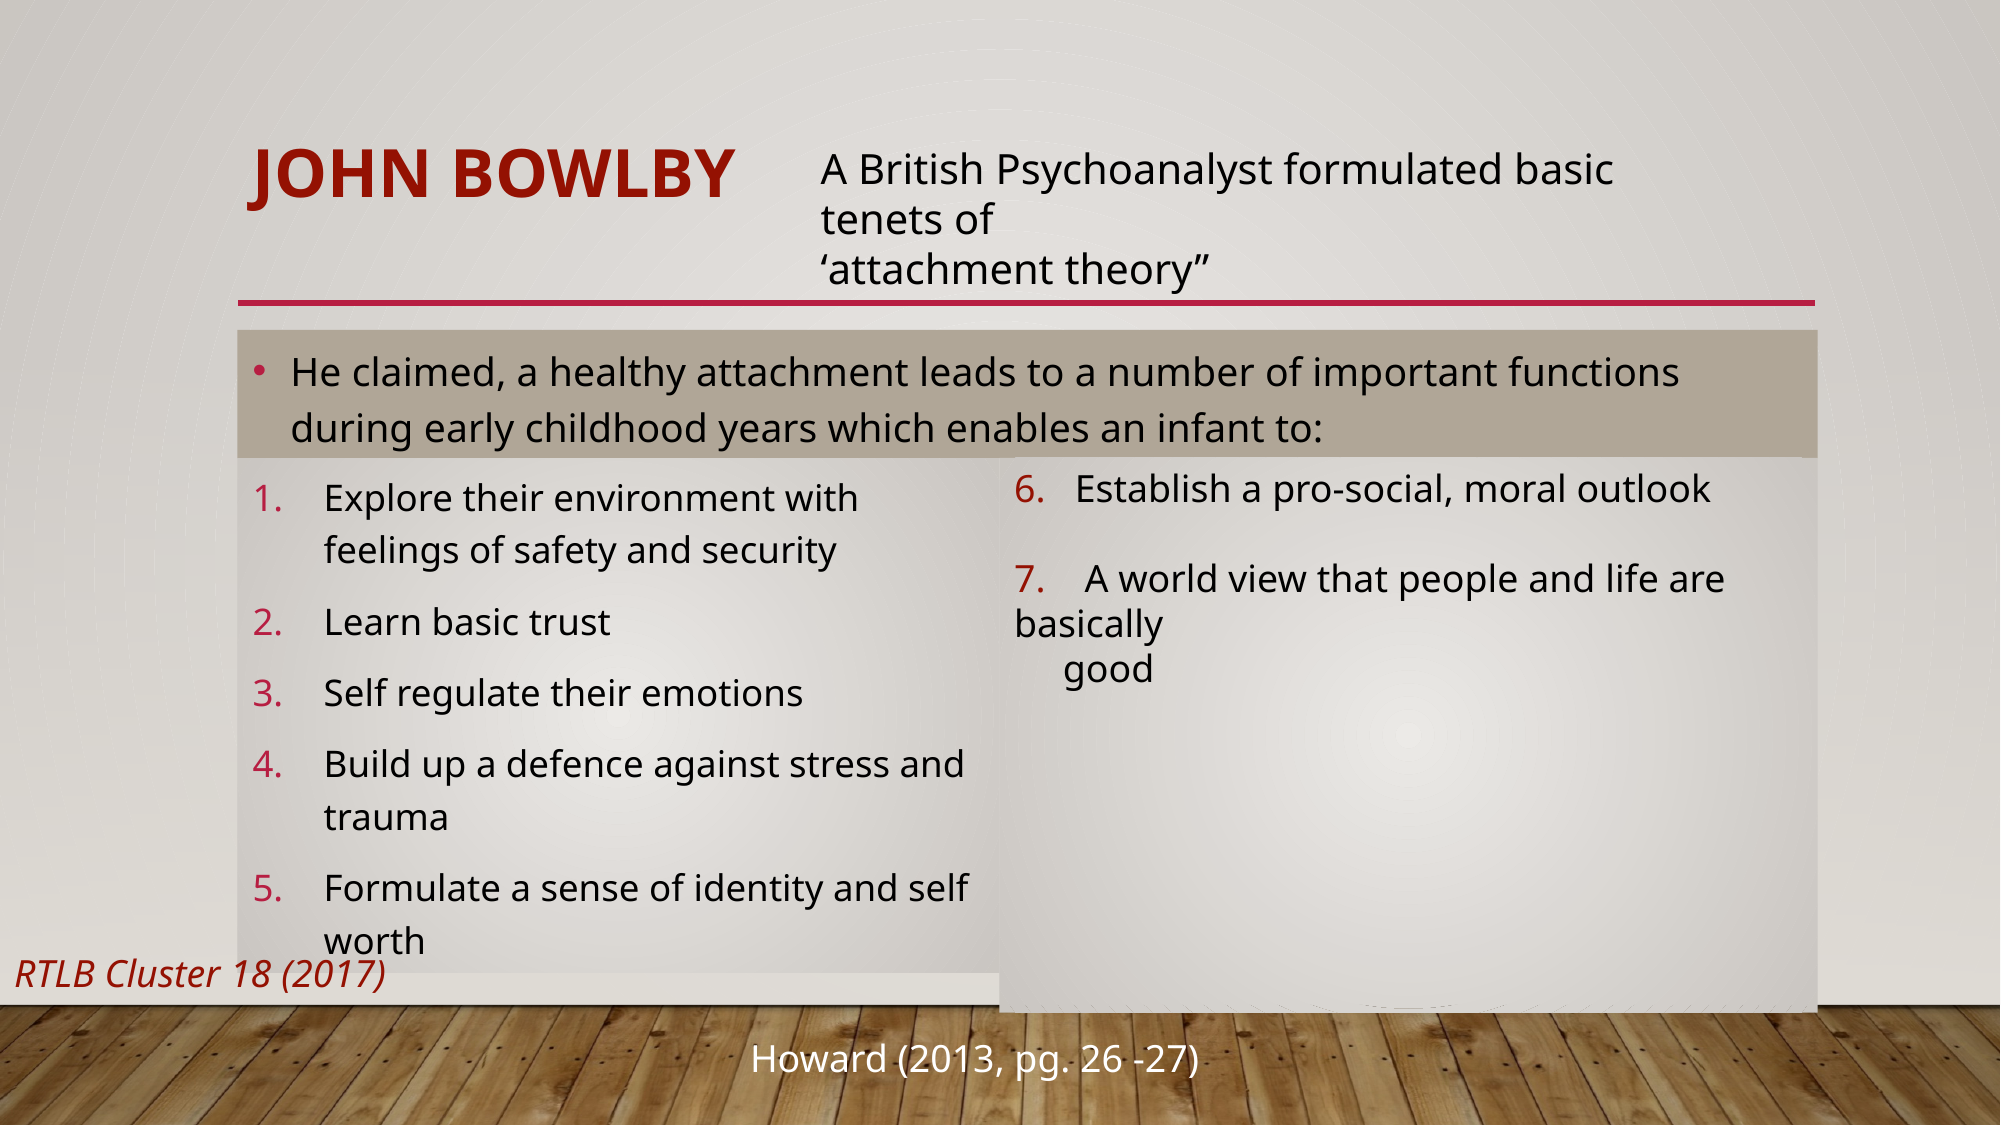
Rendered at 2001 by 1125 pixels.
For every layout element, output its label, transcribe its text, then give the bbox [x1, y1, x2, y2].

title John Bowlby [237, 132, 806, 232]
text_box 6. Establish a pro-social, moral outlook 7. A world view that people and life are basically good [999, 457, 1818, 1013]
picture [0, 1005, 2000, 1125]
list Explore their environment with feelings of safety and security Learn basic trust Self regulate their emotions Build up a defence against stress and trauma Formulate a sense of identity and self worth [237, 458, 999, 973]
text_box RTLB Cluster 18 (2017) [0, 942, 402, 1003]
list He claimed, a healthy attachment leads to a number of important functions during early childhood years which enables an infant to: [237, 329, 1818, 458]
text_box A British Psychoanalyst formulated basic tenets of ‘attachment theory” [805, 135, 1686, 301]
text_box Howard (2013, pg. 26 -27) [735, 1027, 1225, 1088]
